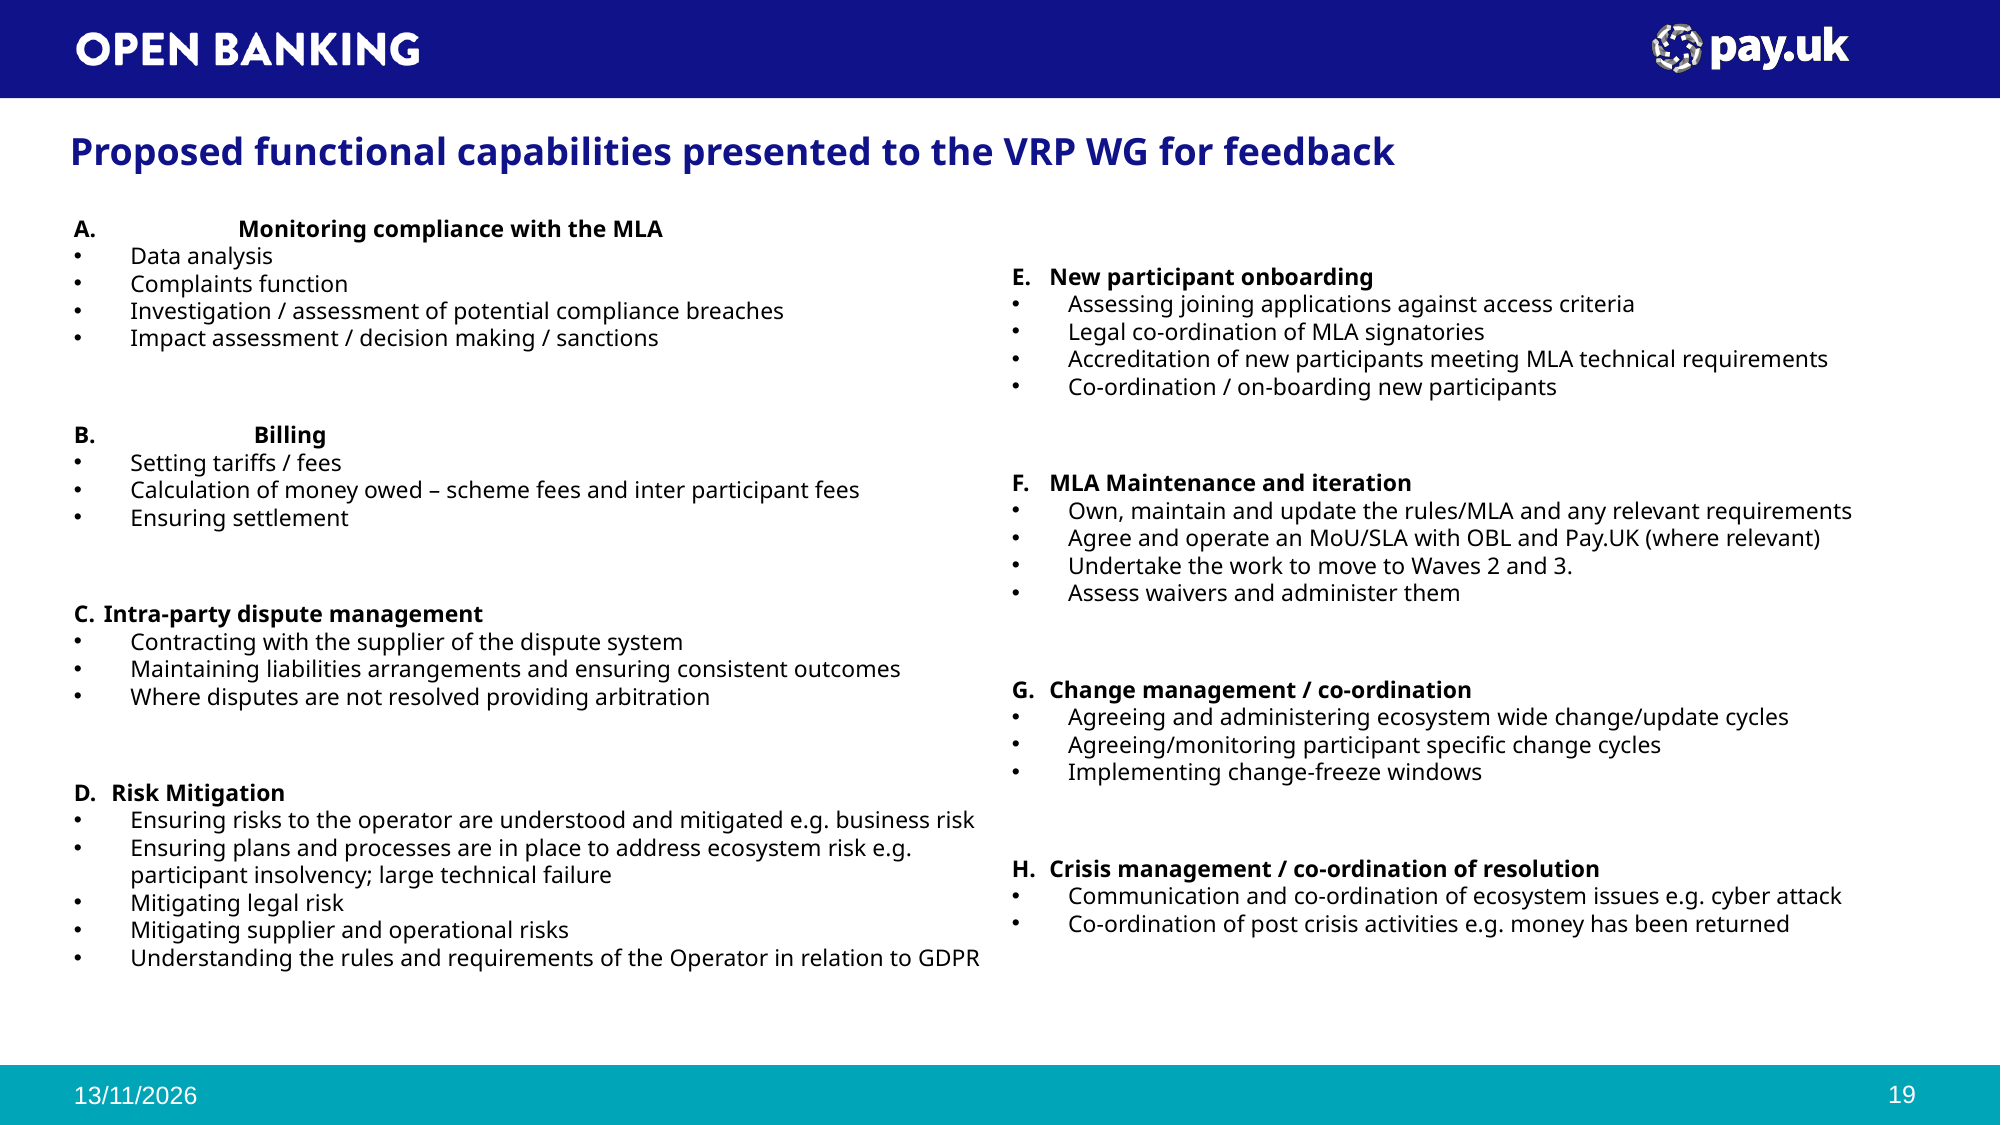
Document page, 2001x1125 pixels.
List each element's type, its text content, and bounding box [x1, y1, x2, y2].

slide_number 19 [1412, 1064, 1932, 1124]
footer [662, 1064, 1338, 1124]
picture [43, 0, 452, 99]
list A. Monitoring compliance with the MLA Data analysis Complaints function Investigation / assessment of potential compliance breaches Impact assessment / decision making / sanctions B. Billing Setting tariffs / fees Calculation of money owed – scheme fees and inter participant fees Ensuring settlement C. Intra-party dispute management Contracting with the supplier of the dispute system Maintaining liabilities arrangements and ensuring consistent outcomes Where disputes are not resolved providing arbitration D. Risk Mitigation Ensuring risks to the operator are understood and mitigated e.g. business risk Ensuring plans and processes are in place to address ecosystem risk e.g. participant insolvency; large technical failure Mitigating legal risk Mitigating supplier and operational risks Understanding the rules and requirements of the Operator in relation to GDPR E. New participant onboarding Assessing joining applications against access criteria Legal co-ordination of MLA signatories Accreditation of new participants meeting MLA technical requirements Co-ordination / on-boarding new participants F. MLA Maintenance and iteration Own, maintain and update the rules/MLA and any relevant requirements Agree and operate an MoU/SLA with OBL and Pay.UK (where relevant) Undertake the work to move to Waves 2 and 3. Assess waivers and administer them G. Change management / co-ordination Agreeing and administering ecosystem wide change/update cycles Agreeing/monitoring participant specific change cycles Implementing change-freeze windows H. Crisis management / co-ordination of resolution Communication and co-ordination of ecosystem issues e.g. cyber attack Co-ordination of post crisis activities e.g. money has been returned [59, 206, 1936, 1018]
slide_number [59, 1065, 509, 1125]
title Proposed functional capabilities presented to the VRP WG for feedback [54, 125, 1629, 207]
picture [1644, 12, 1856, 78]
